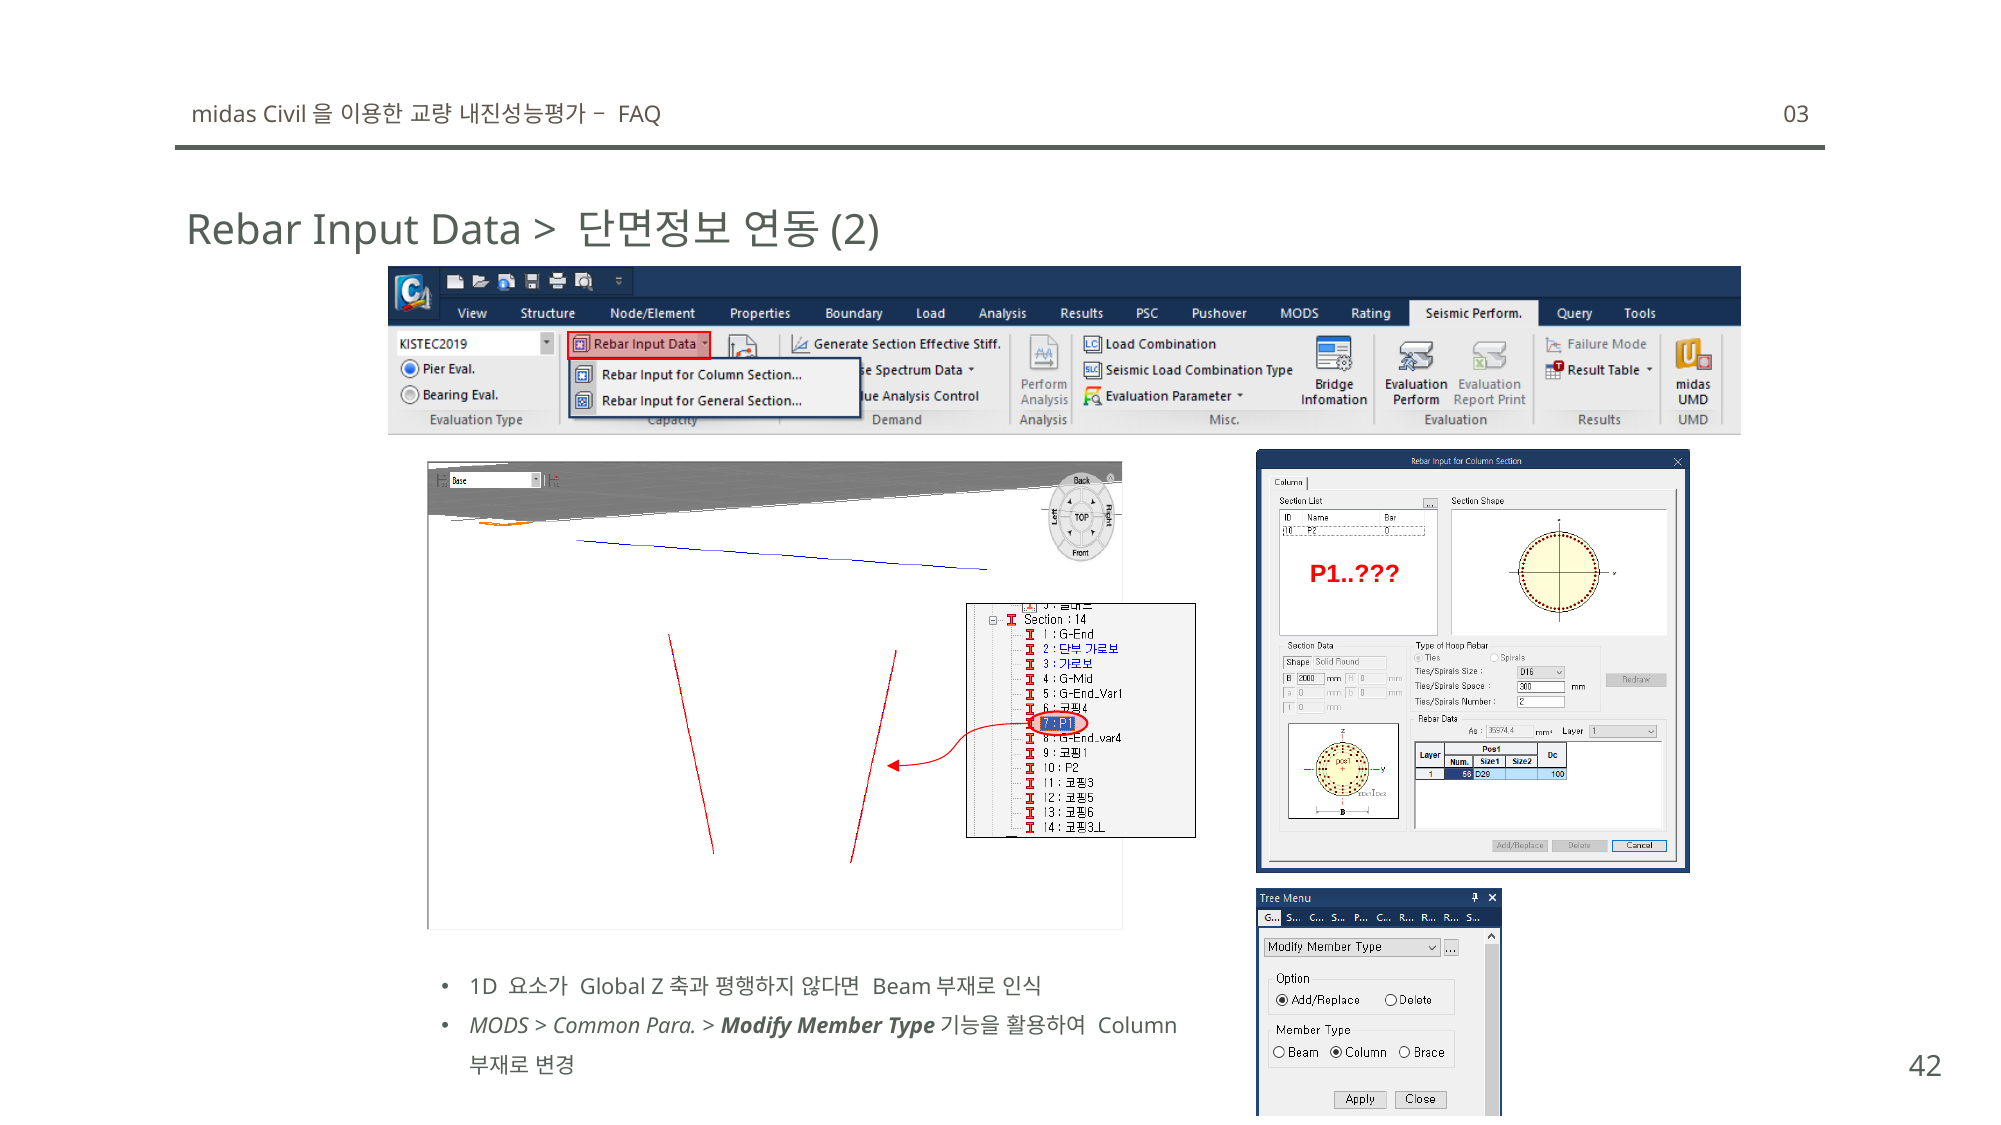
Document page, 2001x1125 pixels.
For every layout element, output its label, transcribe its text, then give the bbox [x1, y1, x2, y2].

text_box 1D 요소가 Global Z축과 평행하지 않다면 Beam부재로 인식 MODS > Common Para. > Modify Member Type기능을 활용하여 Column부재로 변경 [426, 952, 1204, 1085]
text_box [167, 91, 1825, 135]
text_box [426, 461, 1196, 930]
text_box 42 [1894, 1039, 1958, 1090]
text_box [1256, 449, 1690, 873]
picture [1256, 888, 1502, 1116]
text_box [388, 267, 1741, 435]
text_box Rebar Input Data > 단면정보 연동(2) [171, 195, 895, 260]
